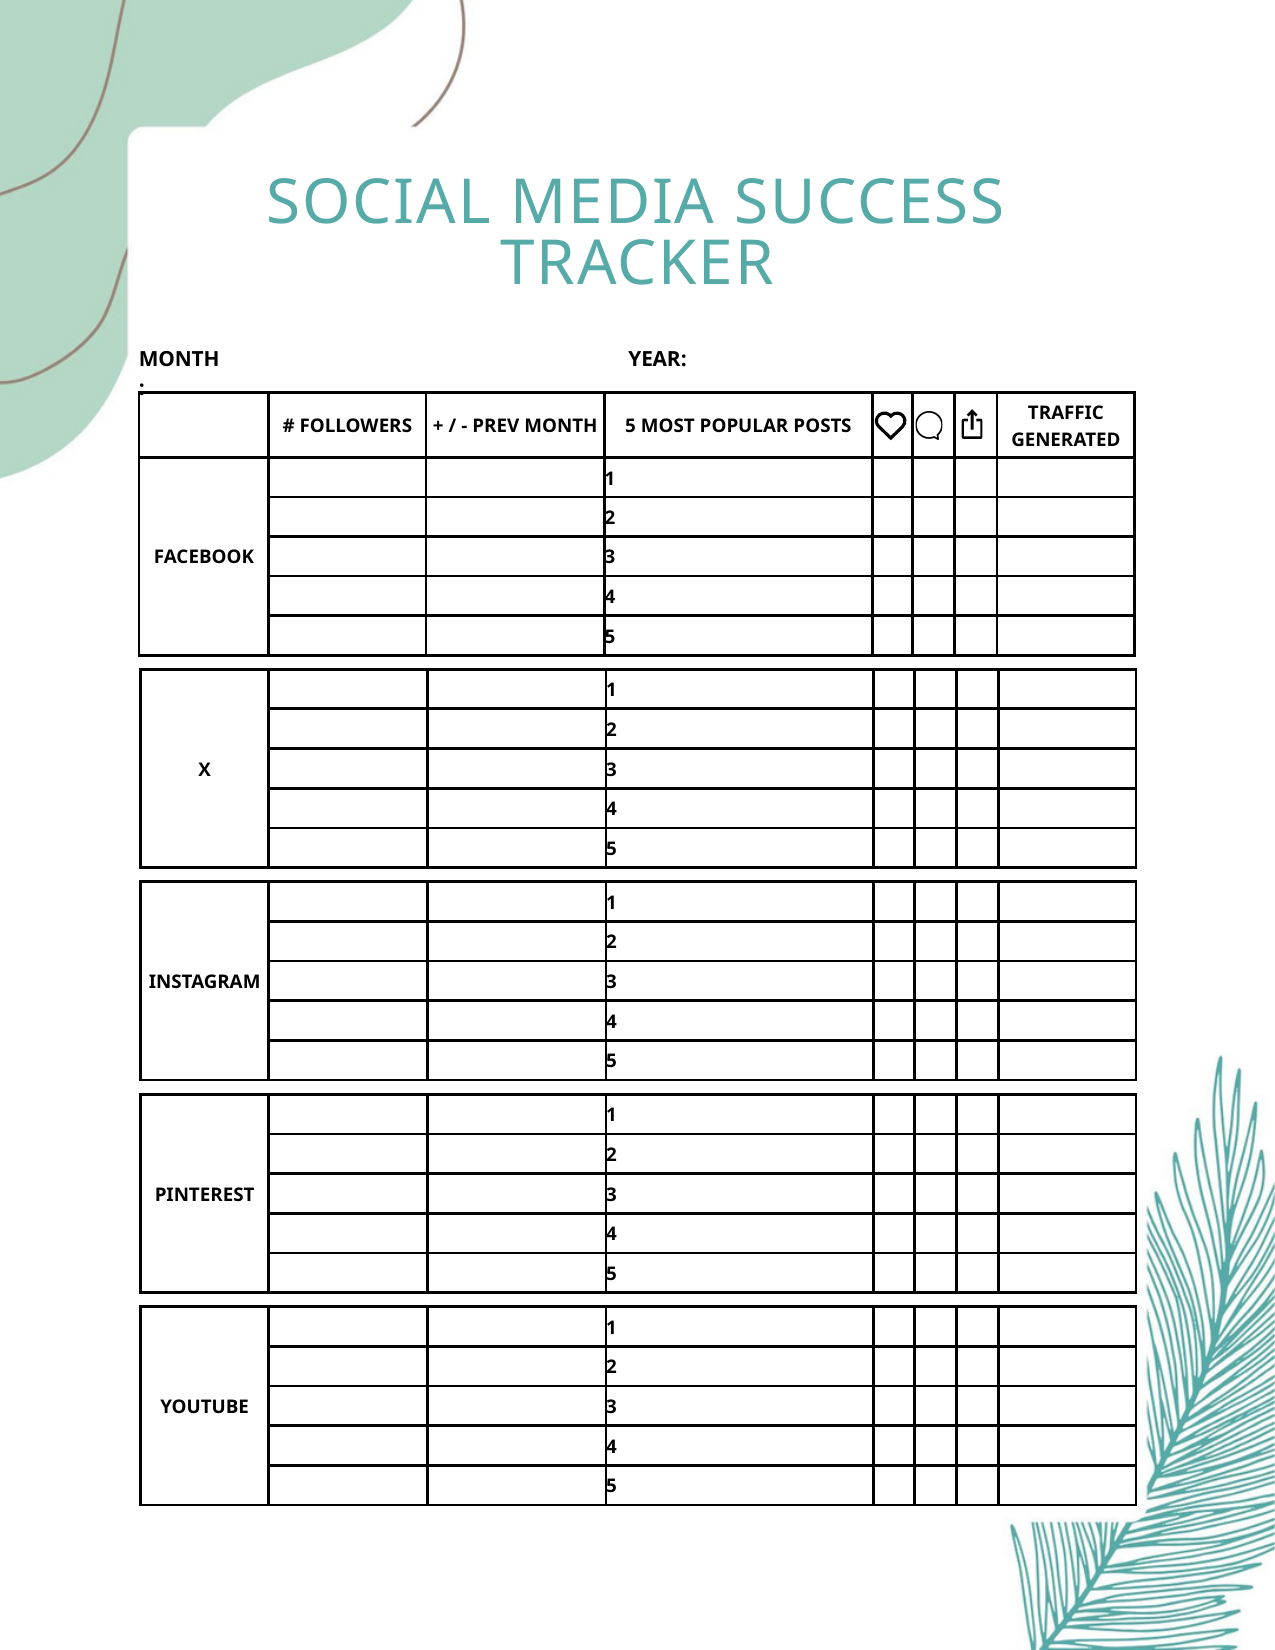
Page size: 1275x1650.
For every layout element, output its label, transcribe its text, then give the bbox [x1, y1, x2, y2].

table_cell [958, 829, 997, 866]
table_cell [916, 1175, 955, 1212]
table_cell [958, 1254, 997, 1291]
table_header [1000, 1308, 1135, 1345]
table_cell [270, 923, 426, 960]
table_header 5 MOST POPULAR POSTS [606, 394, 871, 456]
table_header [607, 1096, 872, 1133]
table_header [607, 1308, 872, 1345]
table_header [1000, 883, 1135, 920]
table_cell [958, 1427, 997, 1464]
table_cell [270, 1002, 426, 1039]
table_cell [270, 1467, 426, 1504]
text_box [961, 409, 983, 439]
table_header [956, 394, 996, 456]
table_header 1 [607, 671, 872, 707]
table_cell [427, 617, 603, 654]
table_cell [427, 577, 603, 614]
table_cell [875, 1175, 913, 1212]
table_cell [1000, 962, 1135, 999]
table_cell [956, 498, 996, 535]
table_cell [914, 577, 953, 614]
table_cell [270, 1042, 426, 1079]
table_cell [916, 1427, 955, 1464]
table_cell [958, 1215, 997, 1252]
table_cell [1000, 1427, 1135, 1464]
table_cell [429, 1042, 605, 1079]
table_cell 5 [607, 829, 872, 866]
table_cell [429, 1135, 605, 1172]
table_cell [875, 1348, 913, 1385]
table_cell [1000, 1348, 1135, 1385]
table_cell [429, 1254, 605, 1291]
table_header [916, 671, 955, 707]
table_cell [607, 1467, 872, 1504]
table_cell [429, 1348, 605, 1385]
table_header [875, 1308, 913, 1345]
table_cell [914, 459, 953, 496]
table_cell [998, 498, 1133, 535]
table_cell [875, 829, 913, 866]
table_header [916, 1096, 955, 1133]
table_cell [1000, 1215, 1135, 1252]
text_box [0, 0, 1275, 1650]
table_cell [607, 1348, 872, 1385]
table_cell [916, 790, 955, 827]
table_cell [998, 538, 1133, 575]
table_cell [1000, 1175, 1135, 1212]
table_cell [270, 459, 425, 496]
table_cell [270, 1427, 426, 1464]
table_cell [875, 1467, 913, 1504]
table_cell [1000, 710, 1135, 747]
table_cell [875, 1002, 913, 1039]
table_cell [270, 1175, 426, 1212]
table_cell [874, 577, 911, 614]
table_cell [429, 790, 605, 827]
table_header [958, 671, 997, 707]
table_cell [958, 1042, 997, 1079]
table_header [1000, 1096, 1135, 1133]
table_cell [875, 1135, 913, 1172]
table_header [429, 1096, 605, 1133]
table_cell 2 [607, 923, 872, 960]
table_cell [270, 1135, 426, 1172]
table_cell [958, 962, 997, 999]
table_header [140, 394, 267, 456]
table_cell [958, 1135, 997, 1172]
table_cell [1000, 1002, 1135, 1039]
table_cell [916, 923, 955, 960]
table_header [270, 671, 426, 707]
table_cell 3 [606, 538, 871, 575]
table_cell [607, 1175, 872, 1212]
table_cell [916, 1467, 955, 1504]
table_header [142, 1308, 267, 1504]
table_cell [916, 1254, 955, 1291]
table_cell [874, 617, 911, 654]
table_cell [1000, 1135, 1135, 1172]
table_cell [875, 1427, 913, 1464]
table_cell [607, 1215, 872, 1252]
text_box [876, 412, 906, 439]
text_box [915, 411, 943, 440]
table_header [874, 394, 911, 456]
table_cell [1000, 829, 1135, 866]
table_cell [427, 538, 603, 575]
table_cell [1000, 923, 1135, 960]
text_box YEAR: [628, 340, 725, 371]
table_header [270, 1308, 426, 1345]
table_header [916, 1308, 955, 1345]
table_header [1000, 671, 1135, 707]
table_cell [998, 577, 1133, 614]
table_header INSTAGRAM [142, 883, 267, 1079]
table_cell [427, 459, 603, 496]
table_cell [916, 1135, 955, 1172]
table_cell [875, 710, 913, 747]
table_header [142, 1096, 267, 1291]
table_cell [874, 459, 911, 496]
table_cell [270, 1387, 426, 1424]
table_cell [958, 1467, 997, 1504]
table_cell [429, 829, 605, 866]
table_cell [270, 1348, 426, 1385]
table_cell 4 [607, 1002, 872, 1039]
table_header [875, 1096, 913, 1133]
table_cell [429, 1002, 605, 1039]
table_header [958, 1096, 997, 1133]
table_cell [607, 1387, 872, 1424]
table_header [875, 671, 913, 707]
table_cell [916, 962, 955, 999]
table_cell [958, 923, 997, 960]
table_cell [875, 750, 913, 787]
table_header TRAFFIC GENERATED [998, 394, 1133, 456]
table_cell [429, 1215, 605, 1252]
table_cell [429, 710, 605, 747]
table_cell [958, 750, 997, 787]
table_cell [1000, 790, 1135, 827]
table_cell 5 [606, 617, 871, 654]
table_cell FACEBOOK [140, 459, 267, 654]
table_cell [429, 1467, 605, 1504]
table_header [958, 883, 997, 920]
table_cell [914, 498, 953, 535]
table_cell 2 [606, 498, 871, 535]
table_cell [270, 962, 426, 999]
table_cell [1000, 1387, 1135, 1424]
table_cell [1000, 750, 1135, 787]
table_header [958, 1308, 997, 1345]
table_header [875, 883, 913, 920]
table_cell [956, 538, 996, 575]
table_cell [958, 1002, 997, 1039]
table_cell [956, 617, 996, 654]
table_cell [607, 1427, 872, 1464]
table_cell [875, 923, 913, 960]
table_cell [998, 617, 1133, 654]
table_cell 2 [607, 710, 872, 747]
table_cell [916, 1042, 955, 1079]
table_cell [875, 1215, 913, 1252]
table_cell [270, 617, 425, 654]
table_cell [429, 962, 605, 999]
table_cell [1000, 1254, 1135, 1291]
table_cell [270, 498, 425, 535]
table_header [916, 883, 955, 920]
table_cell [916, 1215, 955, 1252]
table_cell [427, 498, 603, 535]
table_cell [429, 1387, 605, 1424]
table_cell [429, 923, 605, 960]
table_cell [958, 1348, 997, 1385]
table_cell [429, 1427, 605, 1464]
table_header # FOLLOWERS [270, 394, 425, 456]
table_cell [270, 710, 426, 747]
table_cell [607, 1254, 872, 1291]
table_cell [874, 538, 911, 575]
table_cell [916, 1387, 955, 1424]
table_cell 3 [607, 750, 872, 787]
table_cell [270, 1254, 426, 1291]
table_cell [875, 790, 913, 827]
table_cell 3 [607, 962, 872, 999]
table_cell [1000, 1042, 1135, 1079]
table_cell [270, 538, 425, 575]
table_header + / - PREV MONTH [427, 394, 603, 456]
table_header 1 [607, 883, 872, 920]
text_box SOCIAL MEDIA SUCCESS TRACKER [127, 174, 1148, 297]
table_cell [916, 1002, 955, 1039]
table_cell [875, 1387, 913, 1424]
table_cell 5 [607, 1042, 872, 1079]
table_header [429, 883, 605, 920]
table_header [914, 394, 953, 456]
table_header [429, 671, 605, 707]
table_cell [270, 750, 426, 787]
table_cell 4 [606, 577, 871, 614]
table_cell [958, 1387, 997, 1424]
table_cell [998, 459, 1133, 496]
table_cell [874, 498, 911, 535]
table_cell [429, 750, 605, 787]
table_cell [958, 790, 997, 827]
table_cell [875, 1042, 913, 1079]
table_header X [142, 671, 267, 866]
table_cell [270, 829, 426, 866]
table_cell [270, 577, 425, 614]
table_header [270, 1096, 426, 1133]
table_cell [916, 710, 955, 747]
table_cell [956, 577, 996, 614]
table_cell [916, 1348, 955, 1385]
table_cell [607, 1135, 872, 1172]
table_cell [875, 962, 913, 999]
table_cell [958, 1175, 997, 1212]
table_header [429, 1308, 605, 1345]
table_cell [875, 1254, 913, 1291]
table_cell [270, 790, 426, 827]
table_header [270, 883, 426, 920]
table_cell [914, 617, 953, 654]
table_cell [1000, 1467, 1135, 1504]
table_cell 1 [606, 459, 871, 496]
table_cell [916, 829, 955, 866]
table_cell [429, 1175, 605, 1212]
table_cell [958, 710, 997, 747]
table_cell [956, 459, 996, 496]
table_cell 4 [607, 790, 872, 827]
table_cell [914, 538, 953, 575]
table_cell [270, 1215, 426, 1252]
text_box MONTH: [138, 340, 224, 400]
table_cell [916, 750, 955, 787]
